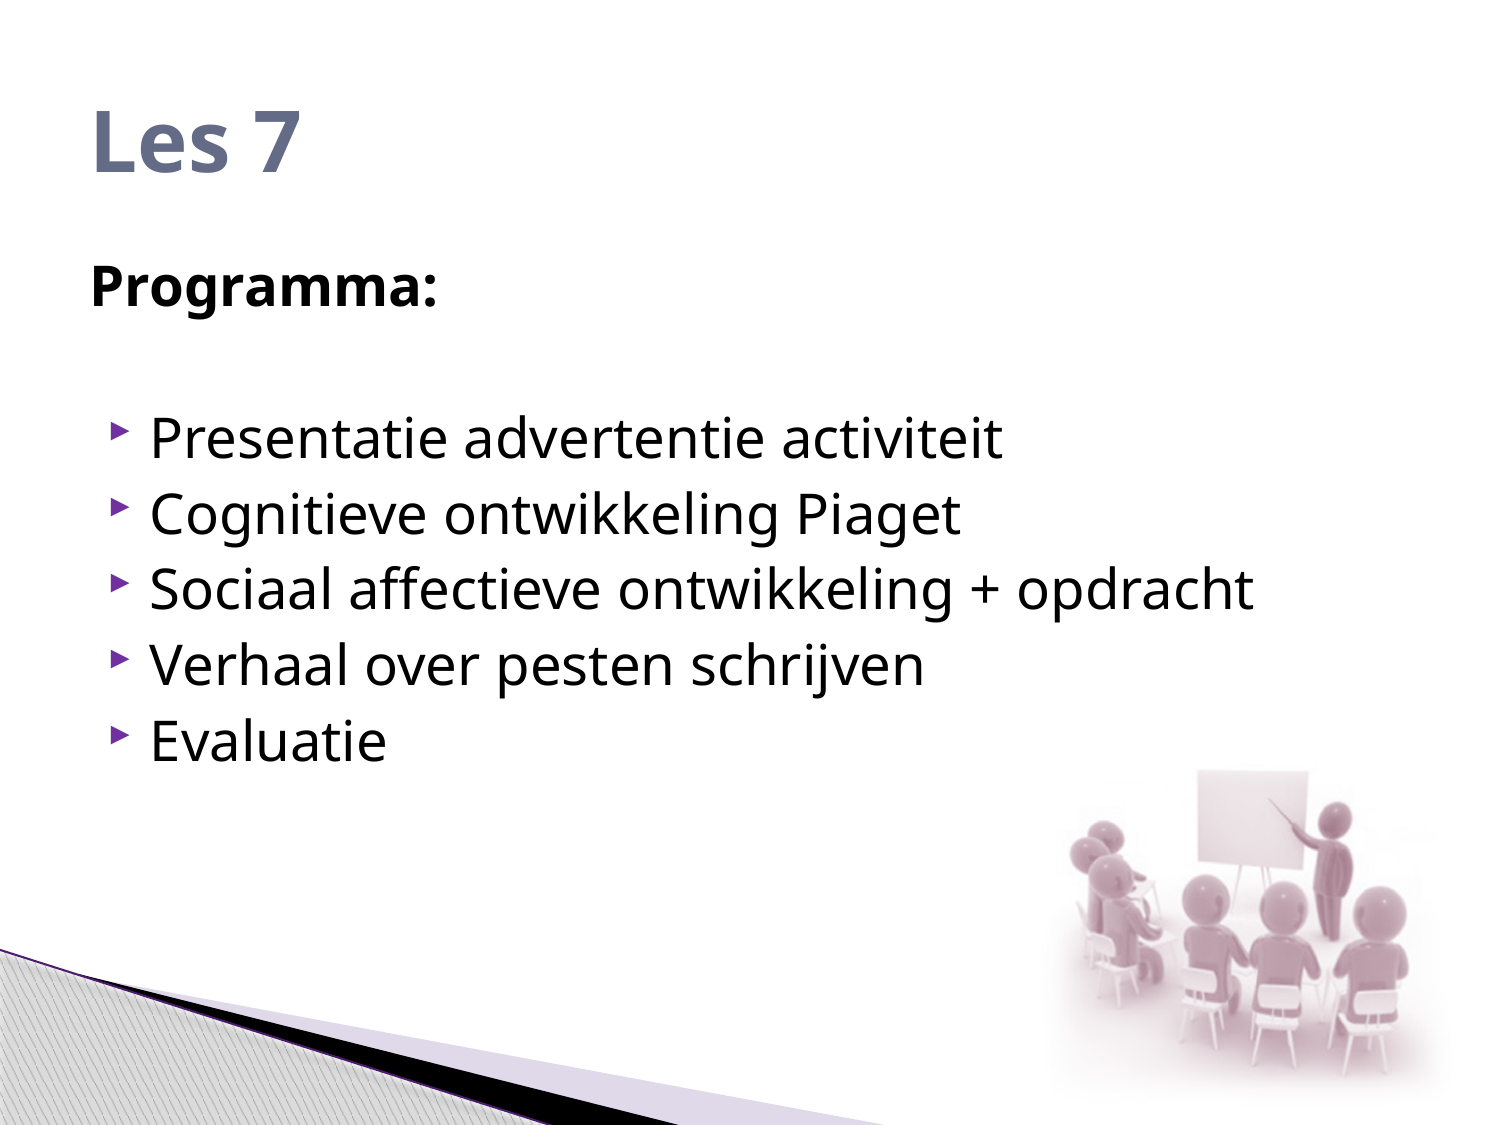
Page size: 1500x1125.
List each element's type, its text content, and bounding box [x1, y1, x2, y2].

list Programma: Presentatie advertentie activiteit Cognitieve ontwikkeling Piaget Sociaal affectieve ontwikkeling + opdracht Verhaal over pesten schrijven Evaluatie [75, 243, 1425, 986]
title Les 7 [75, 45, 1425, 233]
picture [1033, 739, 1463, 1112]
